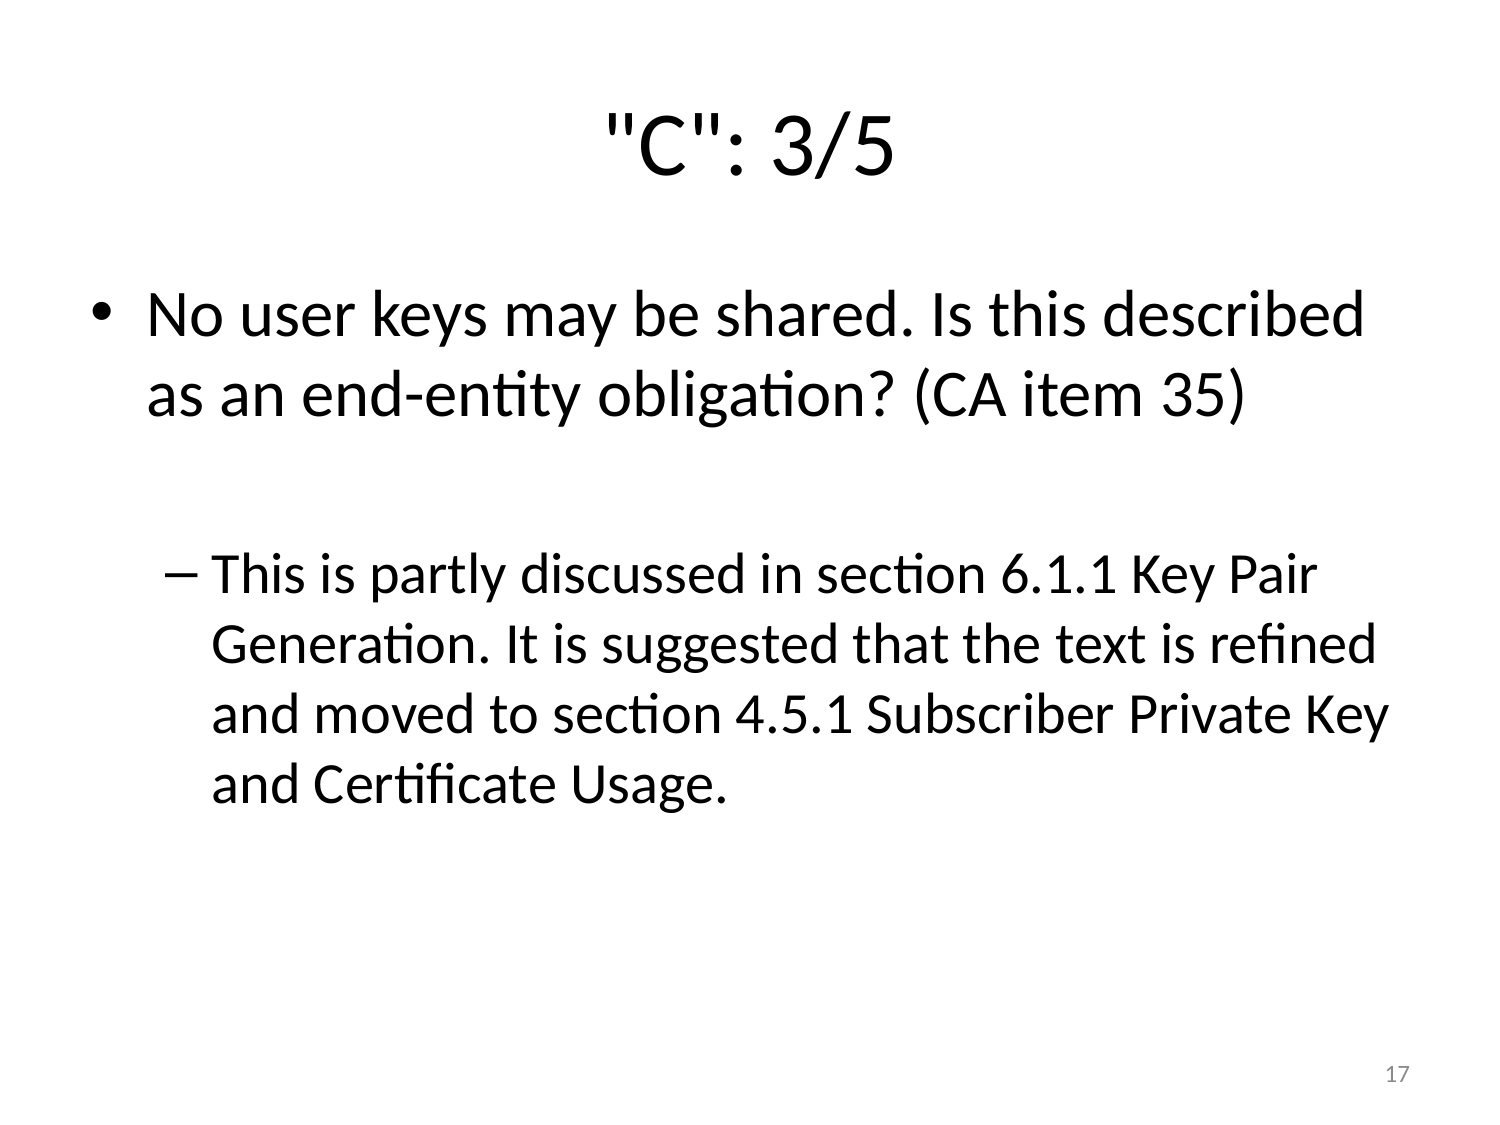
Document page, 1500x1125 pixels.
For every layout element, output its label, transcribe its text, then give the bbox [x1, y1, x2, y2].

title "C": 3/5 [75, 45, 1425, 233]
slide_number 17 [1074, 1042, 1425, 1103]
list No user keys may be shared. Is this described as an end-entity obligation? (CA item 35) This is partly discussed in section 6.1.1 Key Pair Generation. It is suggested that the text is refined and moved to section 4.5.1 Subscriber Private Key and Certificate Usage. [75, 262, 1425, 1005]
